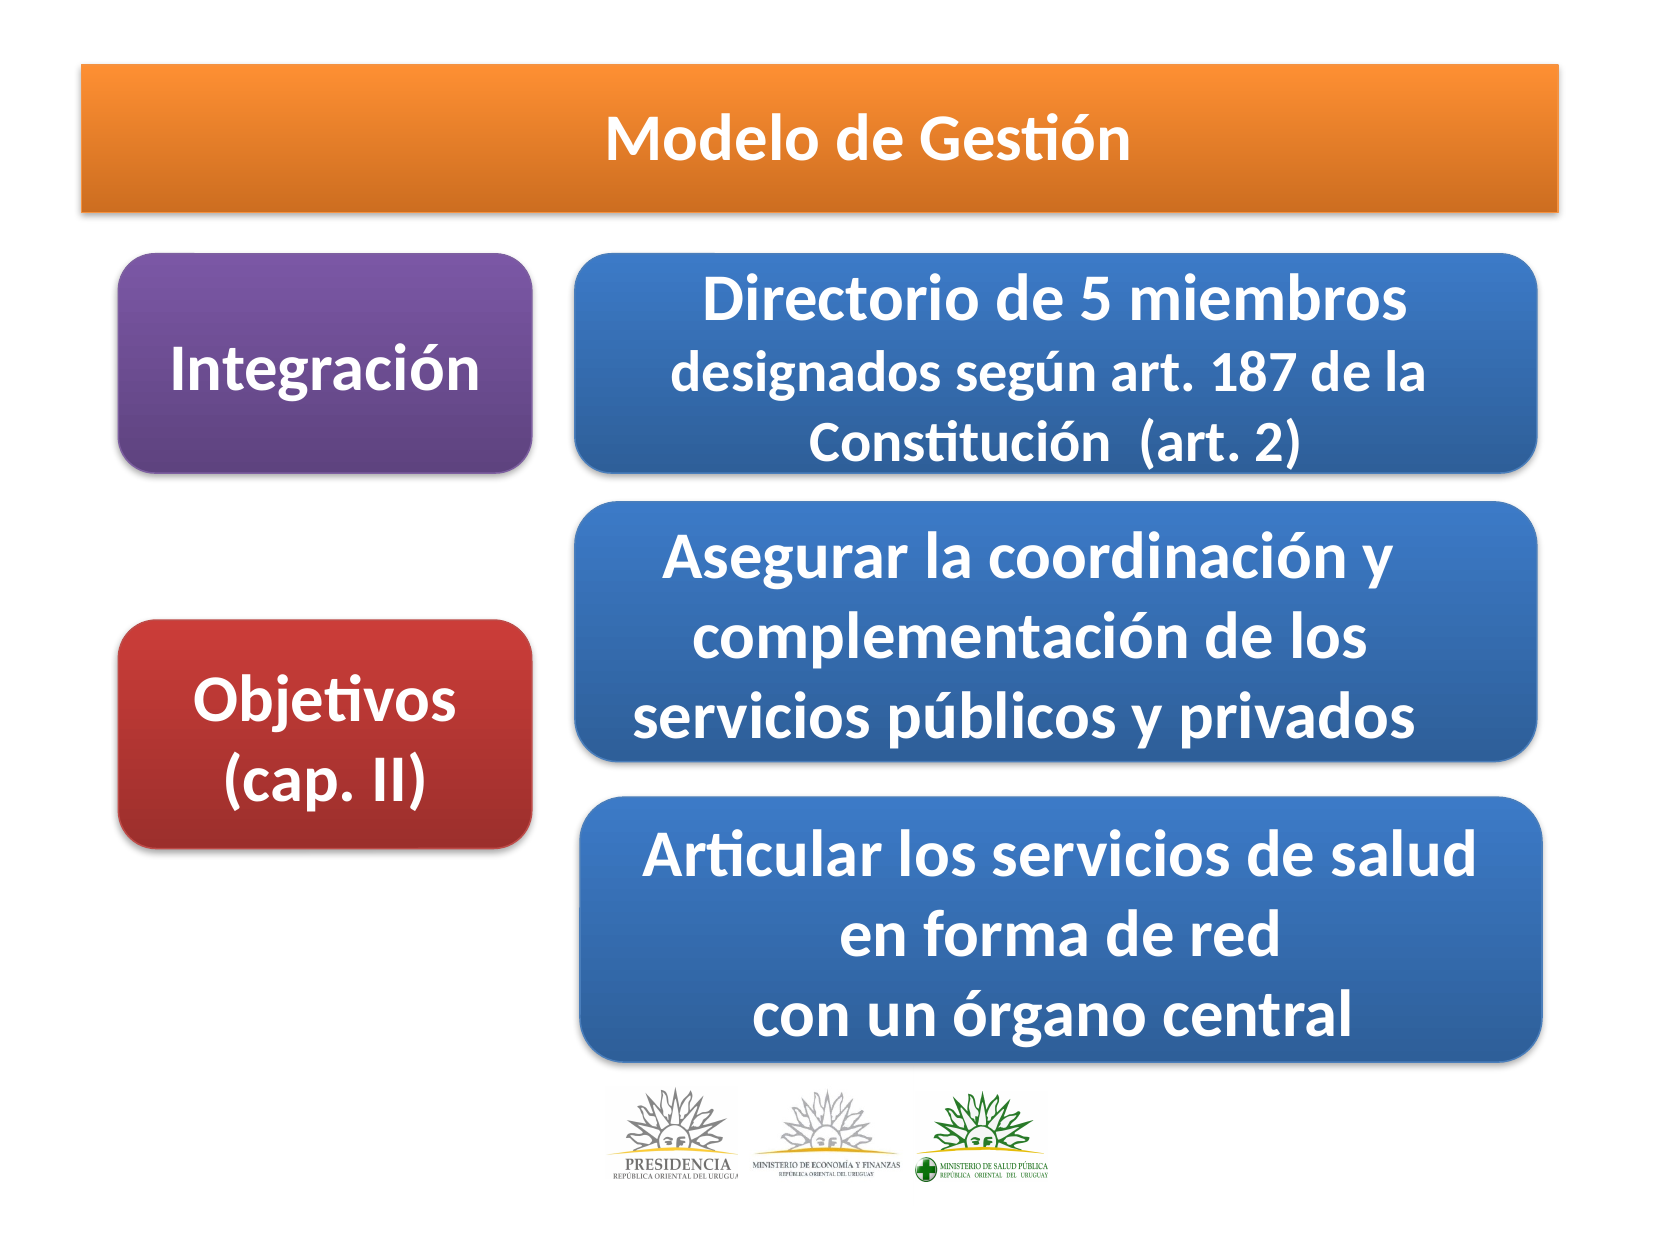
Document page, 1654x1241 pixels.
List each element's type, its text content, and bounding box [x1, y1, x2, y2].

text_box Articular los servicios de salud en forma de red con un órgano central [579, 796, 1543, 1063]
text_box Objetivos (cap. II) [117, 619, 533, 850]
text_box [605, 1061, 1048, 1206]
title Modelo de Gestión [81, 64, 1559, 213]
text_box Integración [117, 252, 533, 474]
text_box Directorio de 5 miembros designados según art. 187 de la Constitución (art. 2) [574, 252, 1538, 474]
text_box Asegurar la coordinación y complementación de los servicios públicos y privados [574, 501, 1538, 763]
